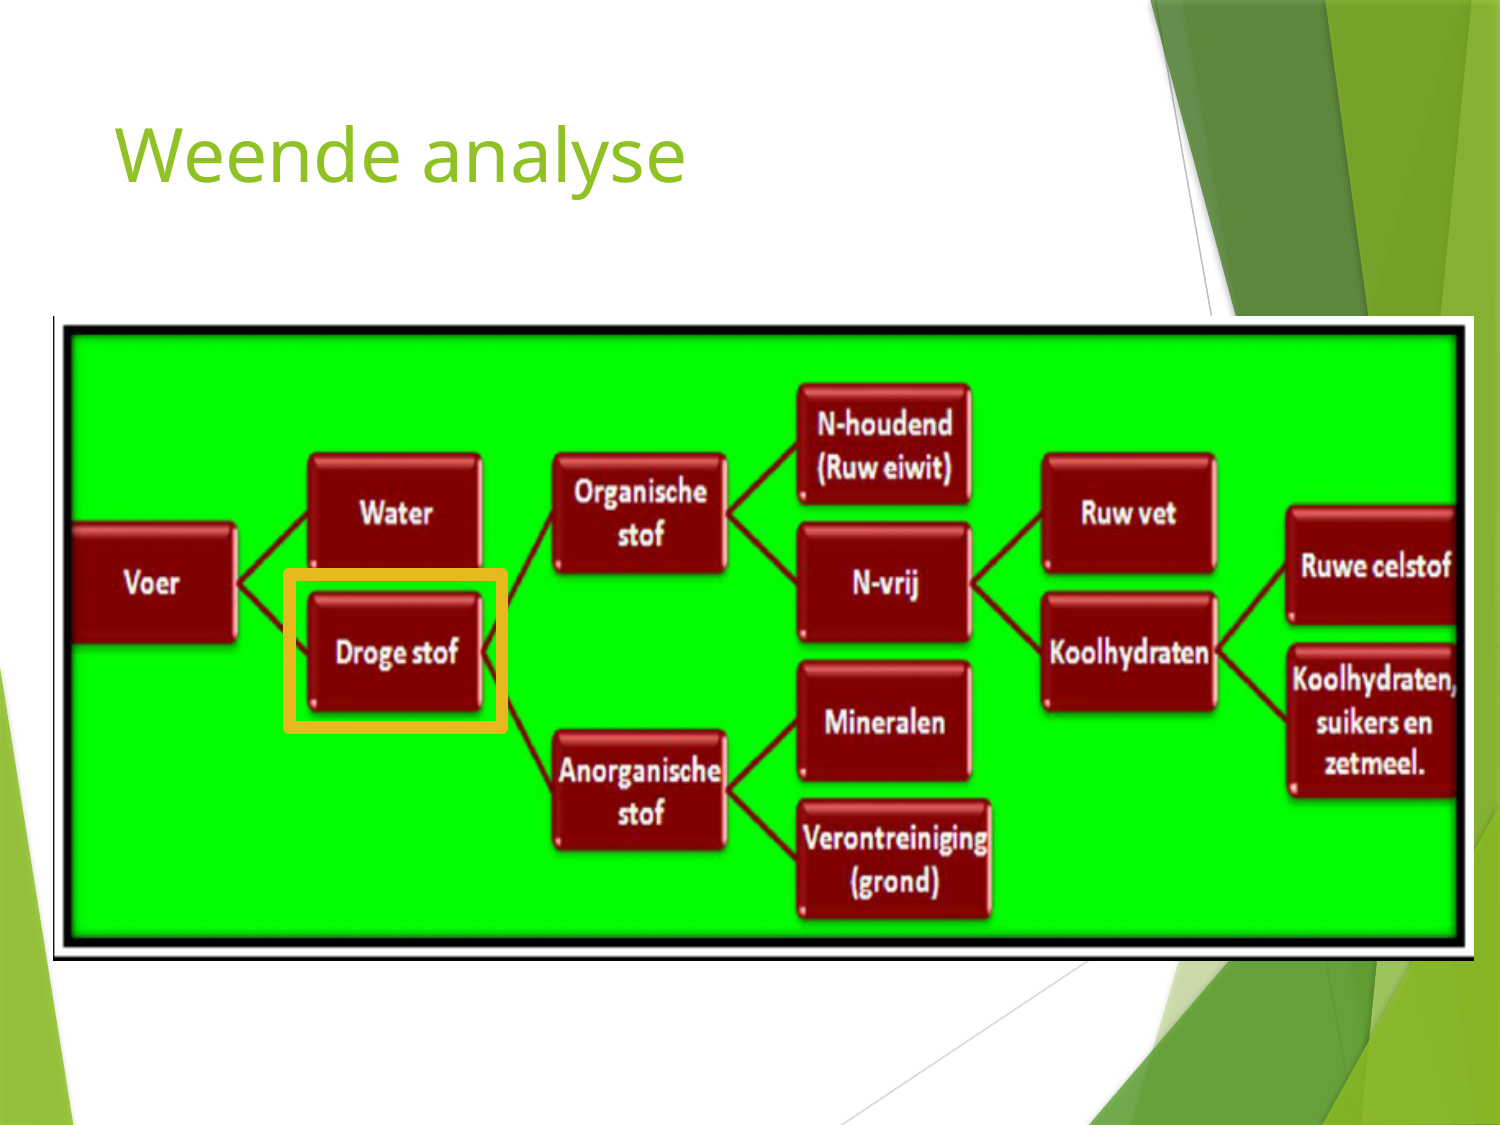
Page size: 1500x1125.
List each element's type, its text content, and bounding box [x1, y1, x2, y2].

title Weende analyse [99, 99, 1142, 315]
picture [52, 316, 1475, 962]
